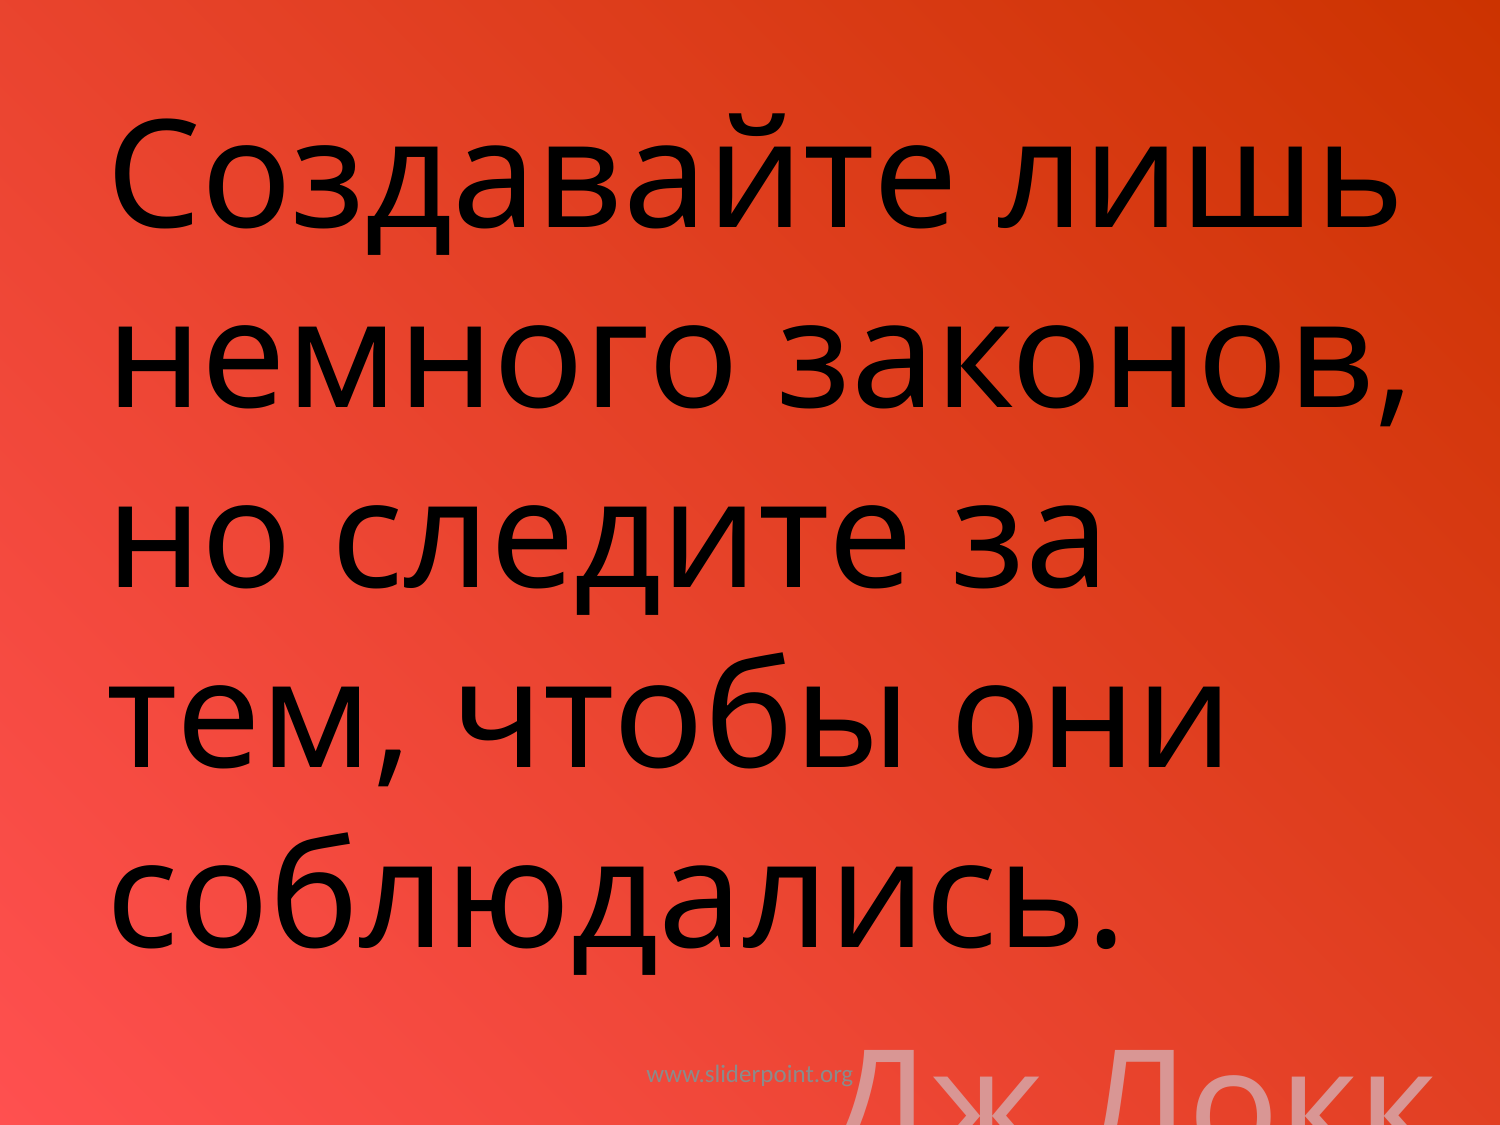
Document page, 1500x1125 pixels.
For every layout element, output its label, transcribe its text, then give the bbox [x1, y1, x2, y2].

footer www.sliderpoint.org [512, 1042, 988, 1103]
list Создавайте лишь немного законов, но следите за тем, чтобы они соблюдались. Дж Локк [35, 70, 1454, 1067]
